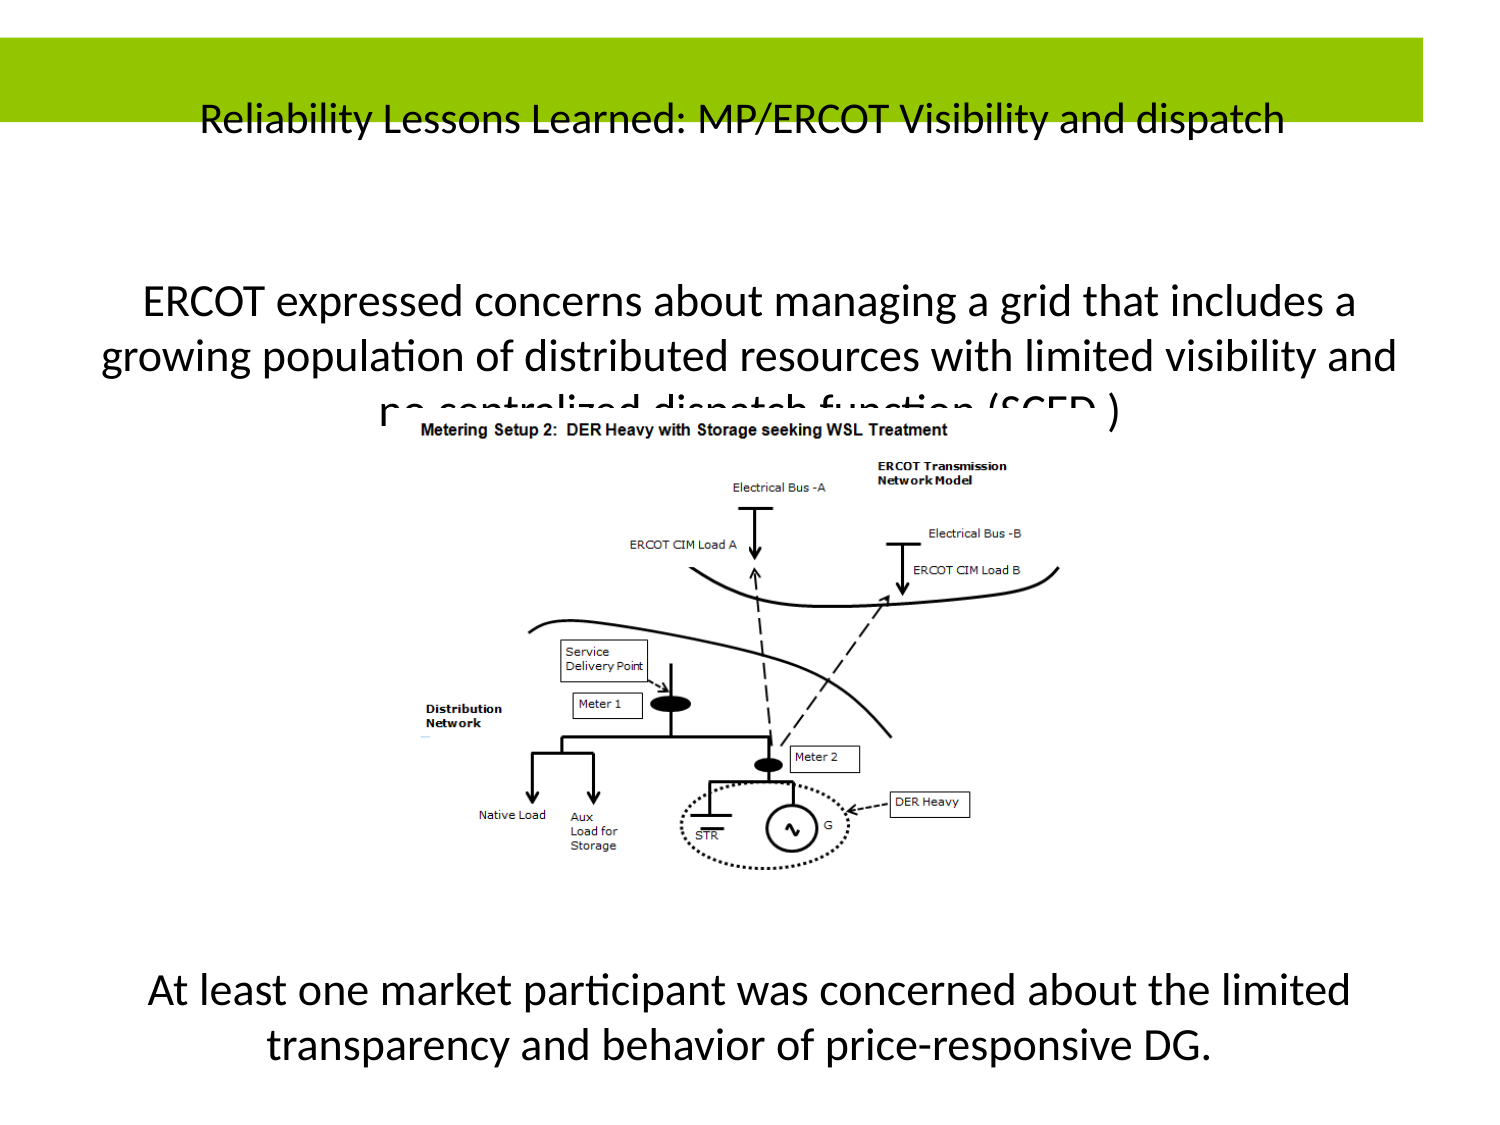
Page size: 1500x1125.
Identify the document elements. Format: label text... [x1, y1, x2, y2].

list ERCOT expressed concerns about managing a grid that includes a growing population of distributed resources with limited visibility and no centralized dispatch function (SCED.) At least one market participant was concerned about the limited transparency and behavior of price-responsive DG. [75, 262, 1425, 1082]
picture [387, 408, 1108, 870]
title Reliability Lessons Learned: MP/ERCOT Visibility and dispatch [76, 81, 1411, 150]
